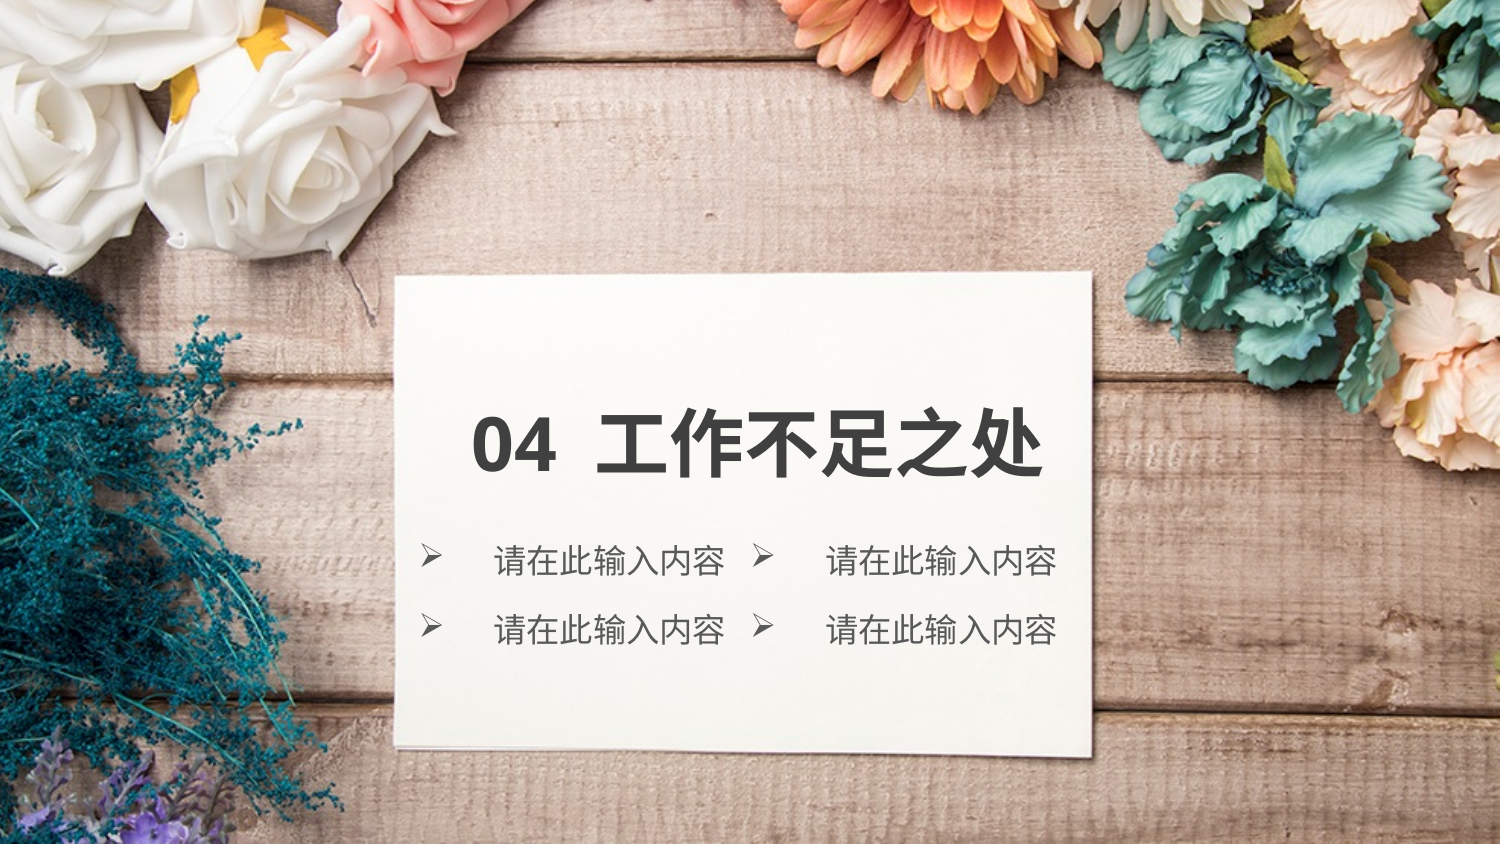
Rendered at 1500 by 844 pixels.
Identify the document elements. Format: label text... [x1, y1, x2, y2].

text_box 请在此输入内容 [403, 532, 735, 588]
text_box [0, 0, 1500, 844]
text_box 请在此输入内容 [735, 601, 1073, 657]
text_box 请在此输入内容 [403, 601, 735, 657]
text_box 04 工作不足之处 [459, 390, 1289, 492]
text_box 请在此输入内容 [735, 532, 1073, 588]
